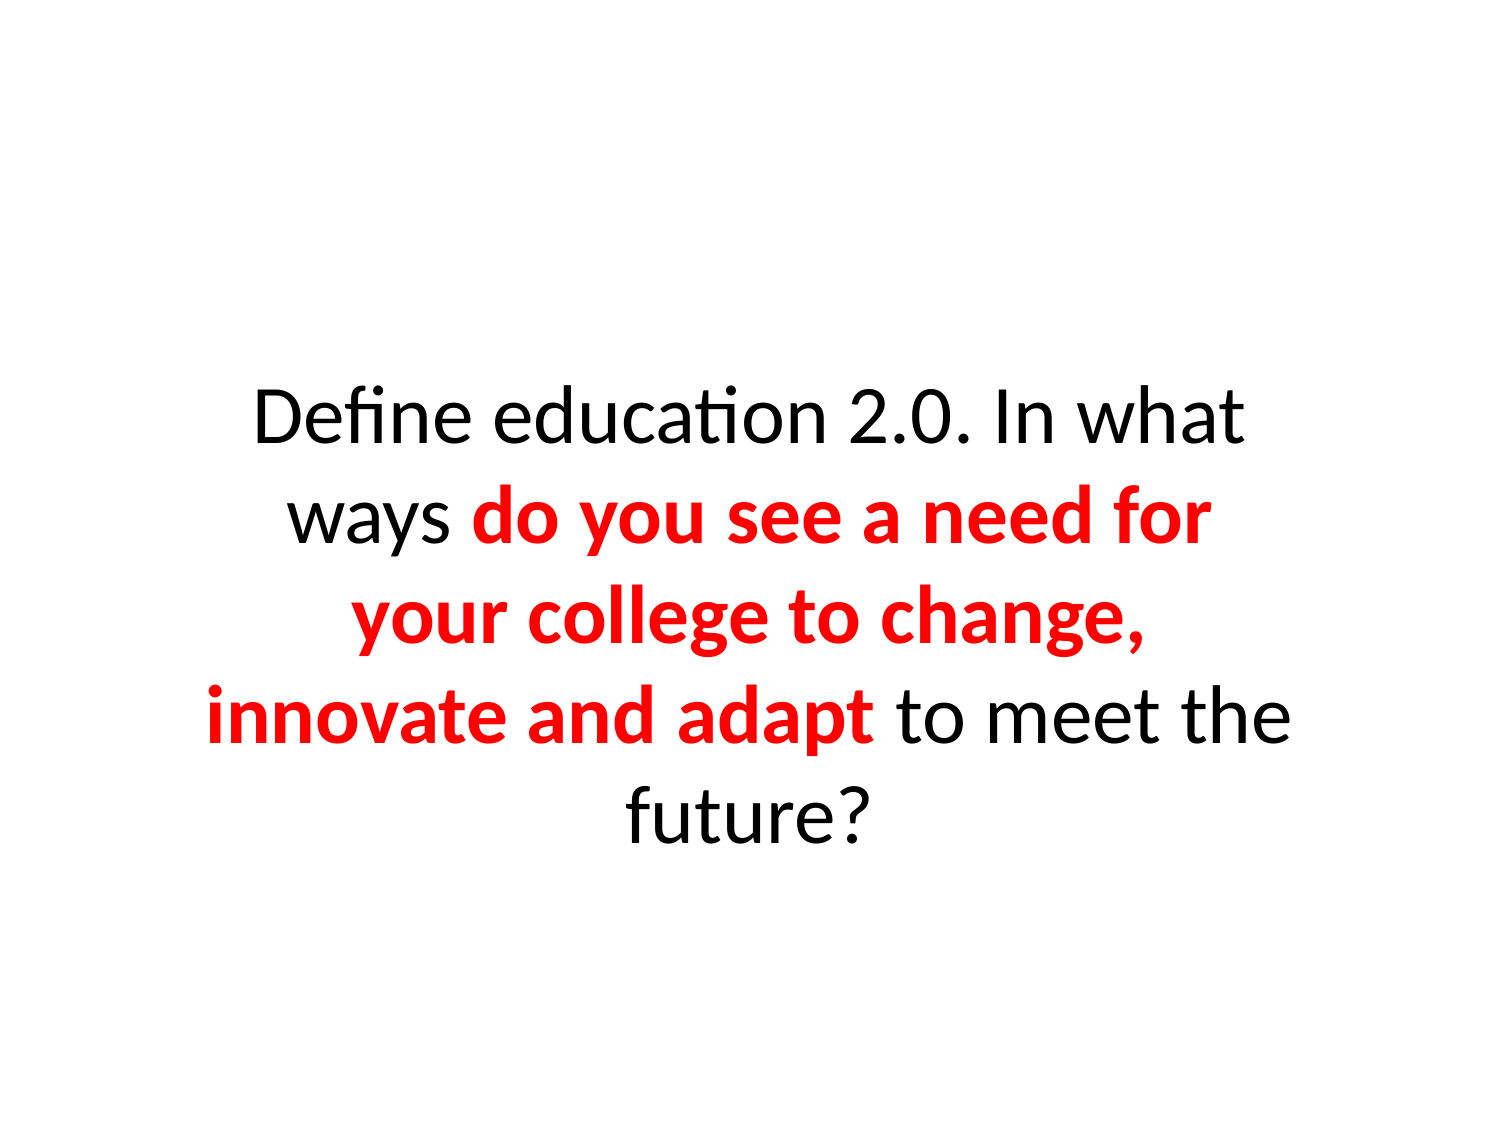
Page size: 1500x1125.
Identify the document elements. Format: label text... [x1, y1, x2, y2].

text_box Define education 2.0. In what ways do you see a need for your college to change, innovate and adapt to meet the future? [187, 352, 1313, 868]
